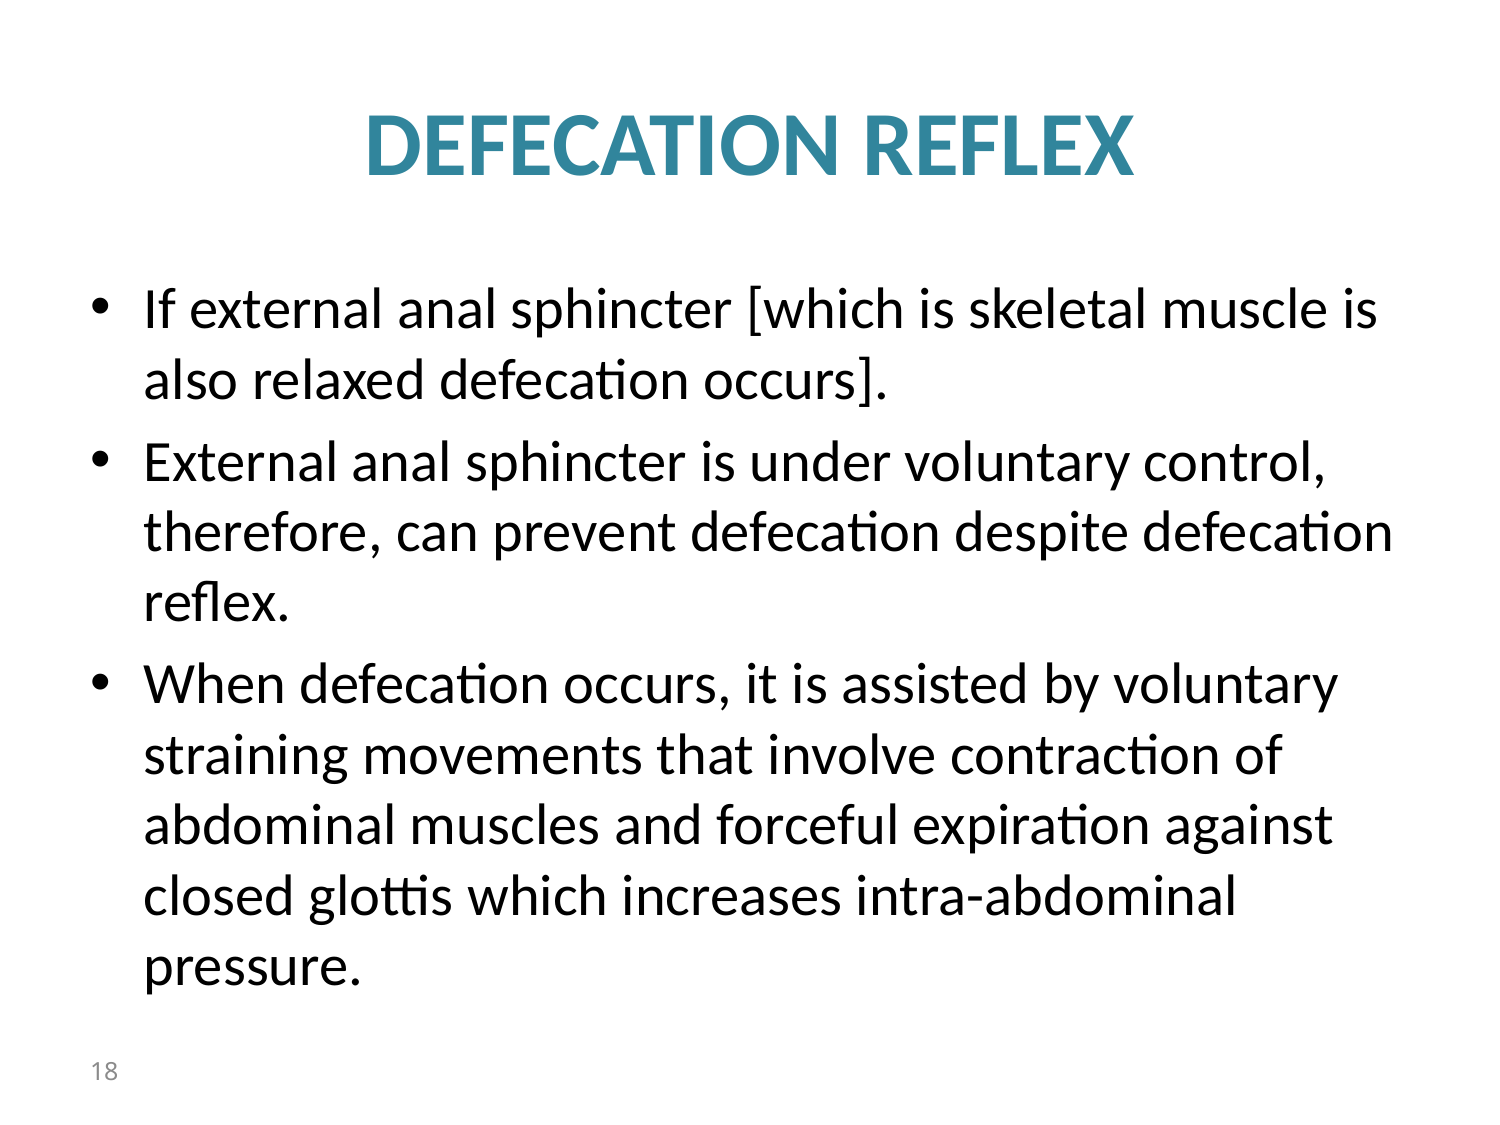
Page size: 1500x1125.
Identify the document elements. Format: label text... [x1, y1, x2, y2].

slide_number 18 [75, 1042, 425, 1103]
list If external anal sphincter [which is skeletal muscle is also relaxed defecation occurs]. External anal sphincter is under voluntary control, therefore, can prevent defecation despite defecation reflex. When defecation occurs, it is assisted by voluntary straining movements that involve contraction of abdominal muscles and forceful expiration against closed glottis which increases intra-abdominal pressure. [75, 262, 1425, 1005]
title DEFECATION REFLEX [75, 45, 1425, 233]
